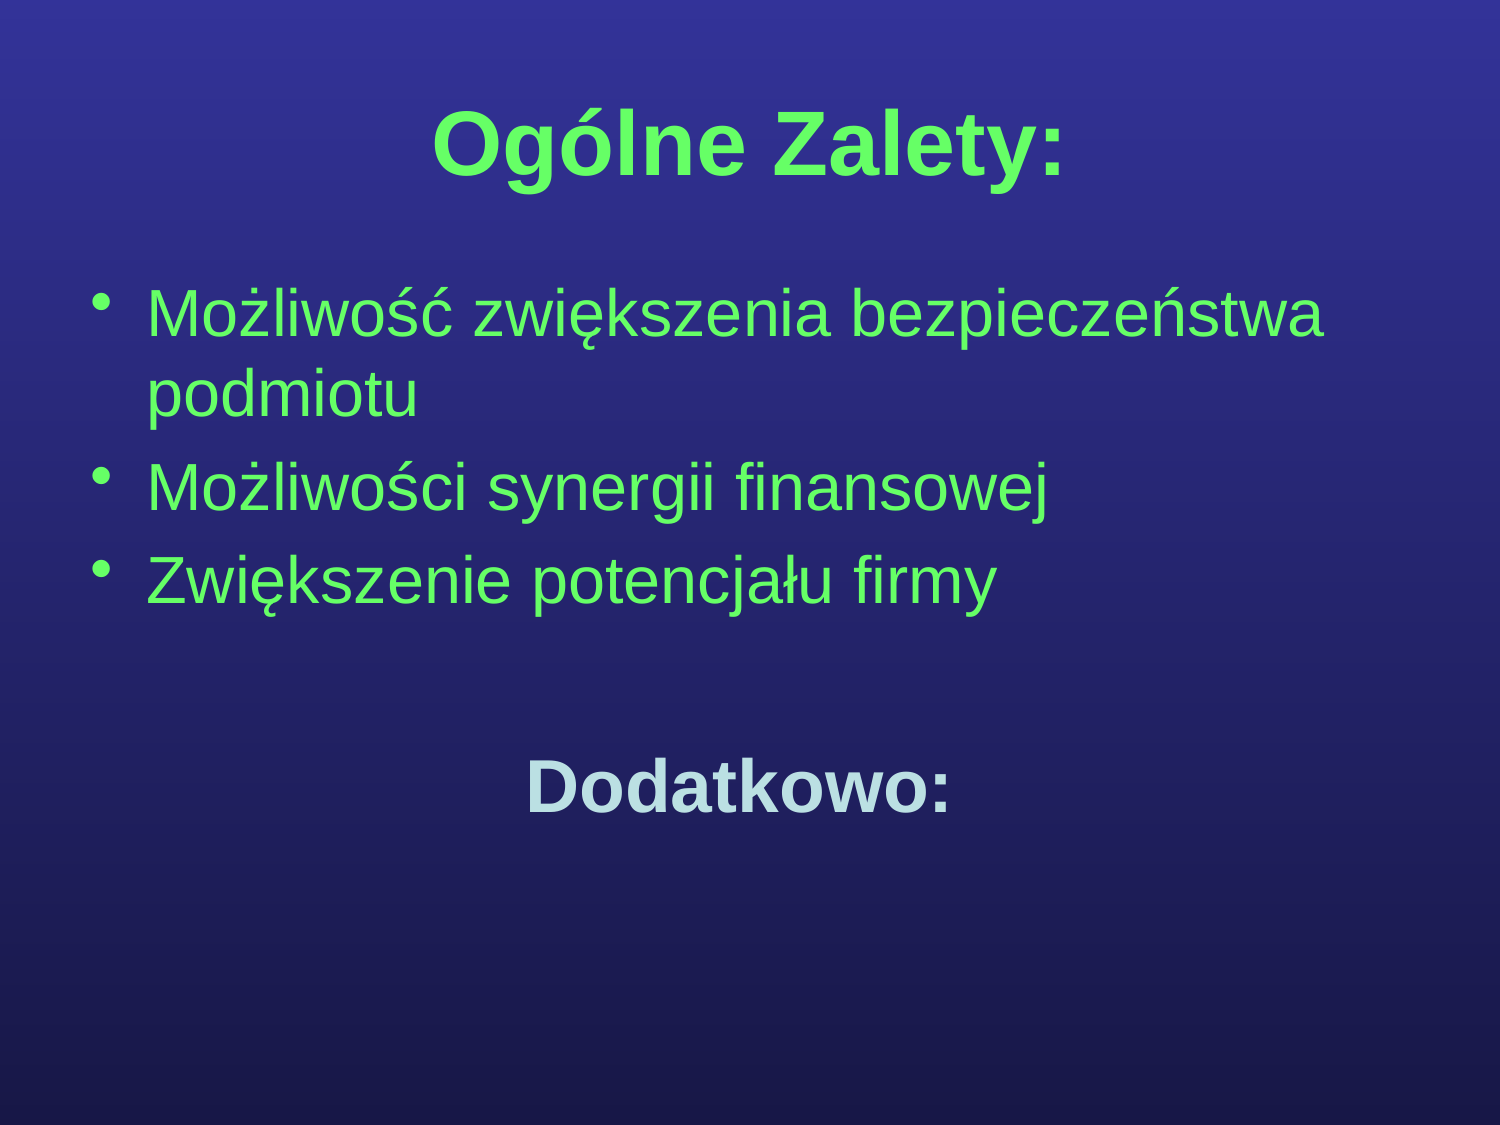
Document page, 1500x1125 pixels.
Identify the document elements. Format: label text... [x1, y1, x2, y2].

text_box Dodatkowo: [510, 730, 970, 835]
list Możliwość zwiększenia bezpieczeństwa podmiotu Możliwości synergii finansowej Zwiększenie potencjału firmy [74, 262, 1426, 1006]
title Ogólne Zalety: [74, 44, 1426, 233]
